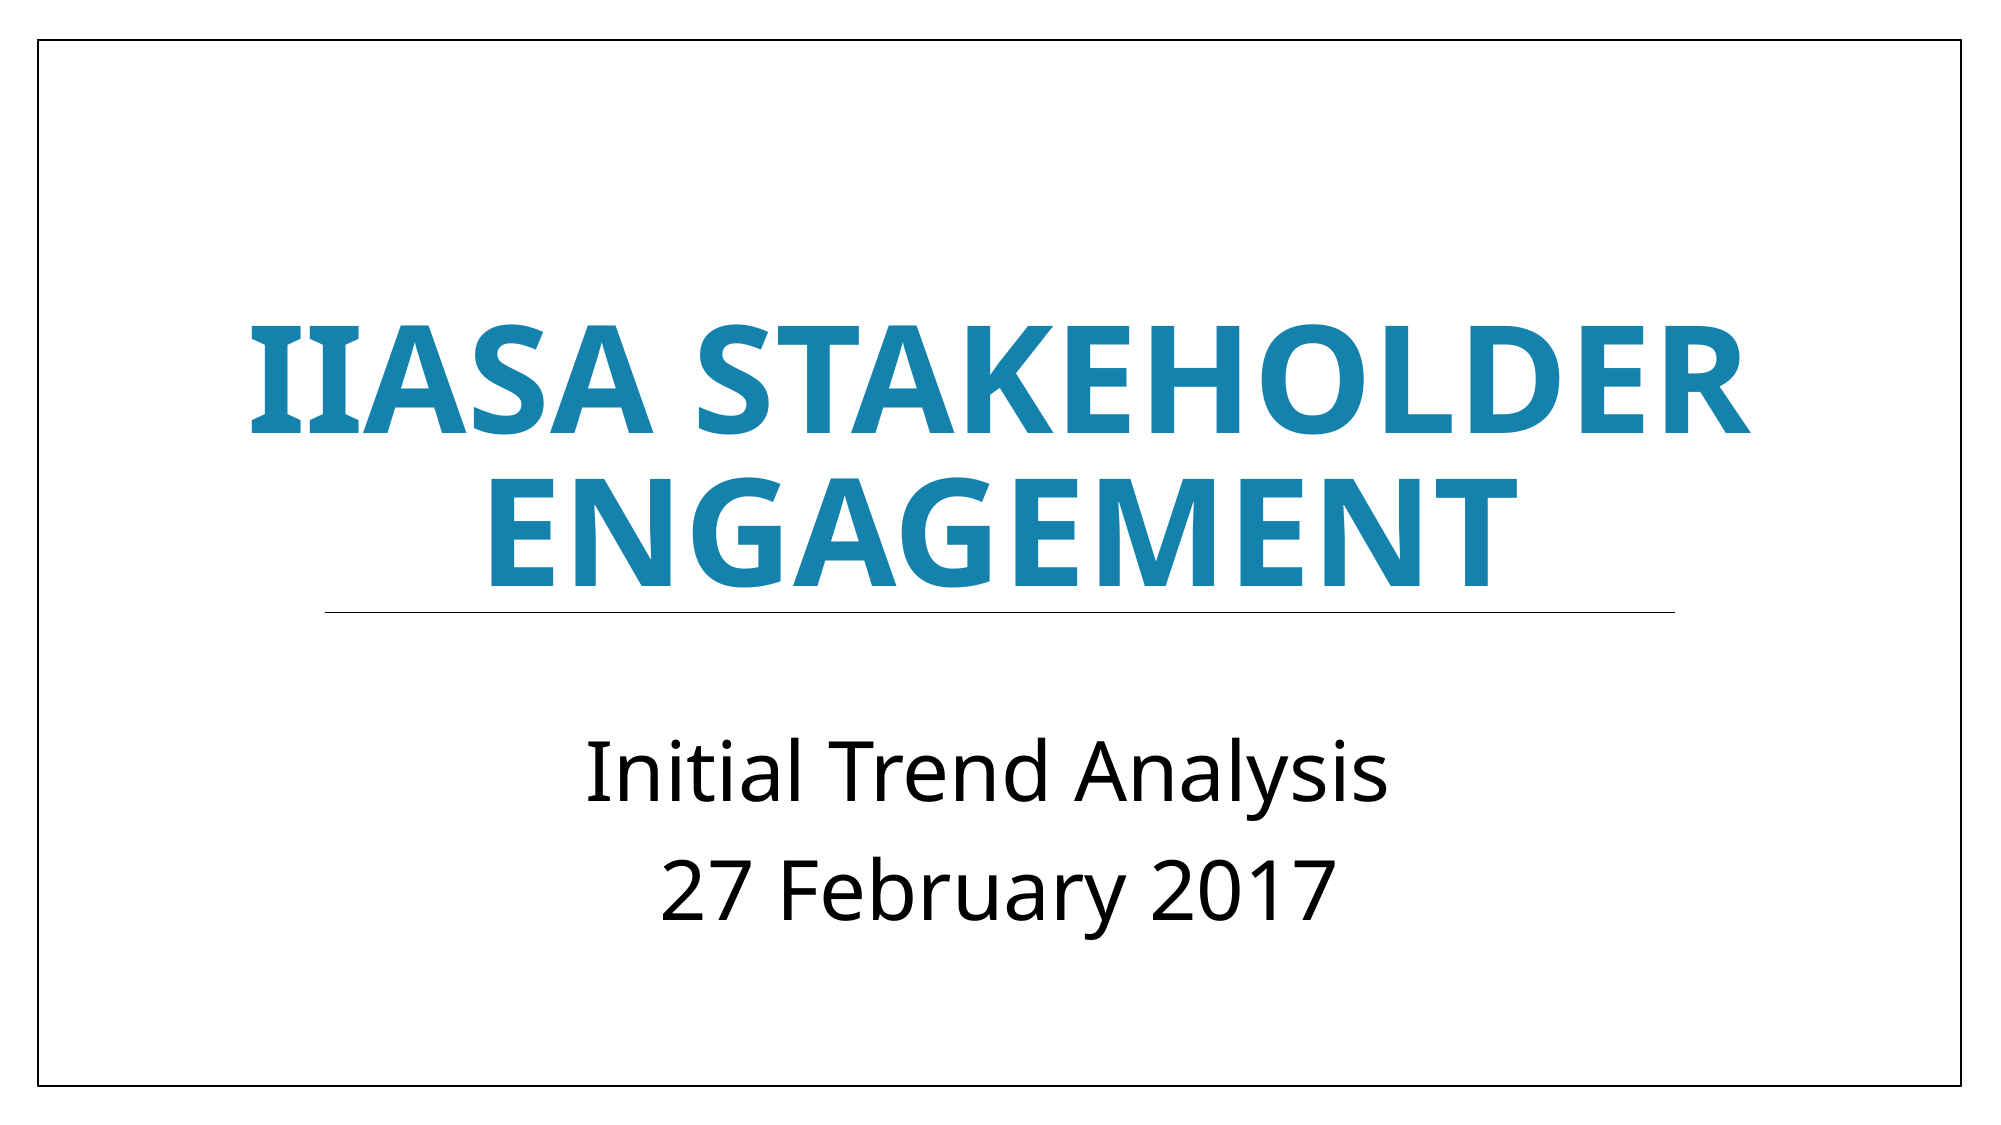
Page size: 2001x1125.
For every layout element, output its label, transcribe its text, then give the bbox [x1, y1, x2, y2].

subtitle Initial Trend Analysis 27 February 2017 [280, 722, 1719, 996]
title IIASA stakeholder engagement [182, 144, 1818, 625]
